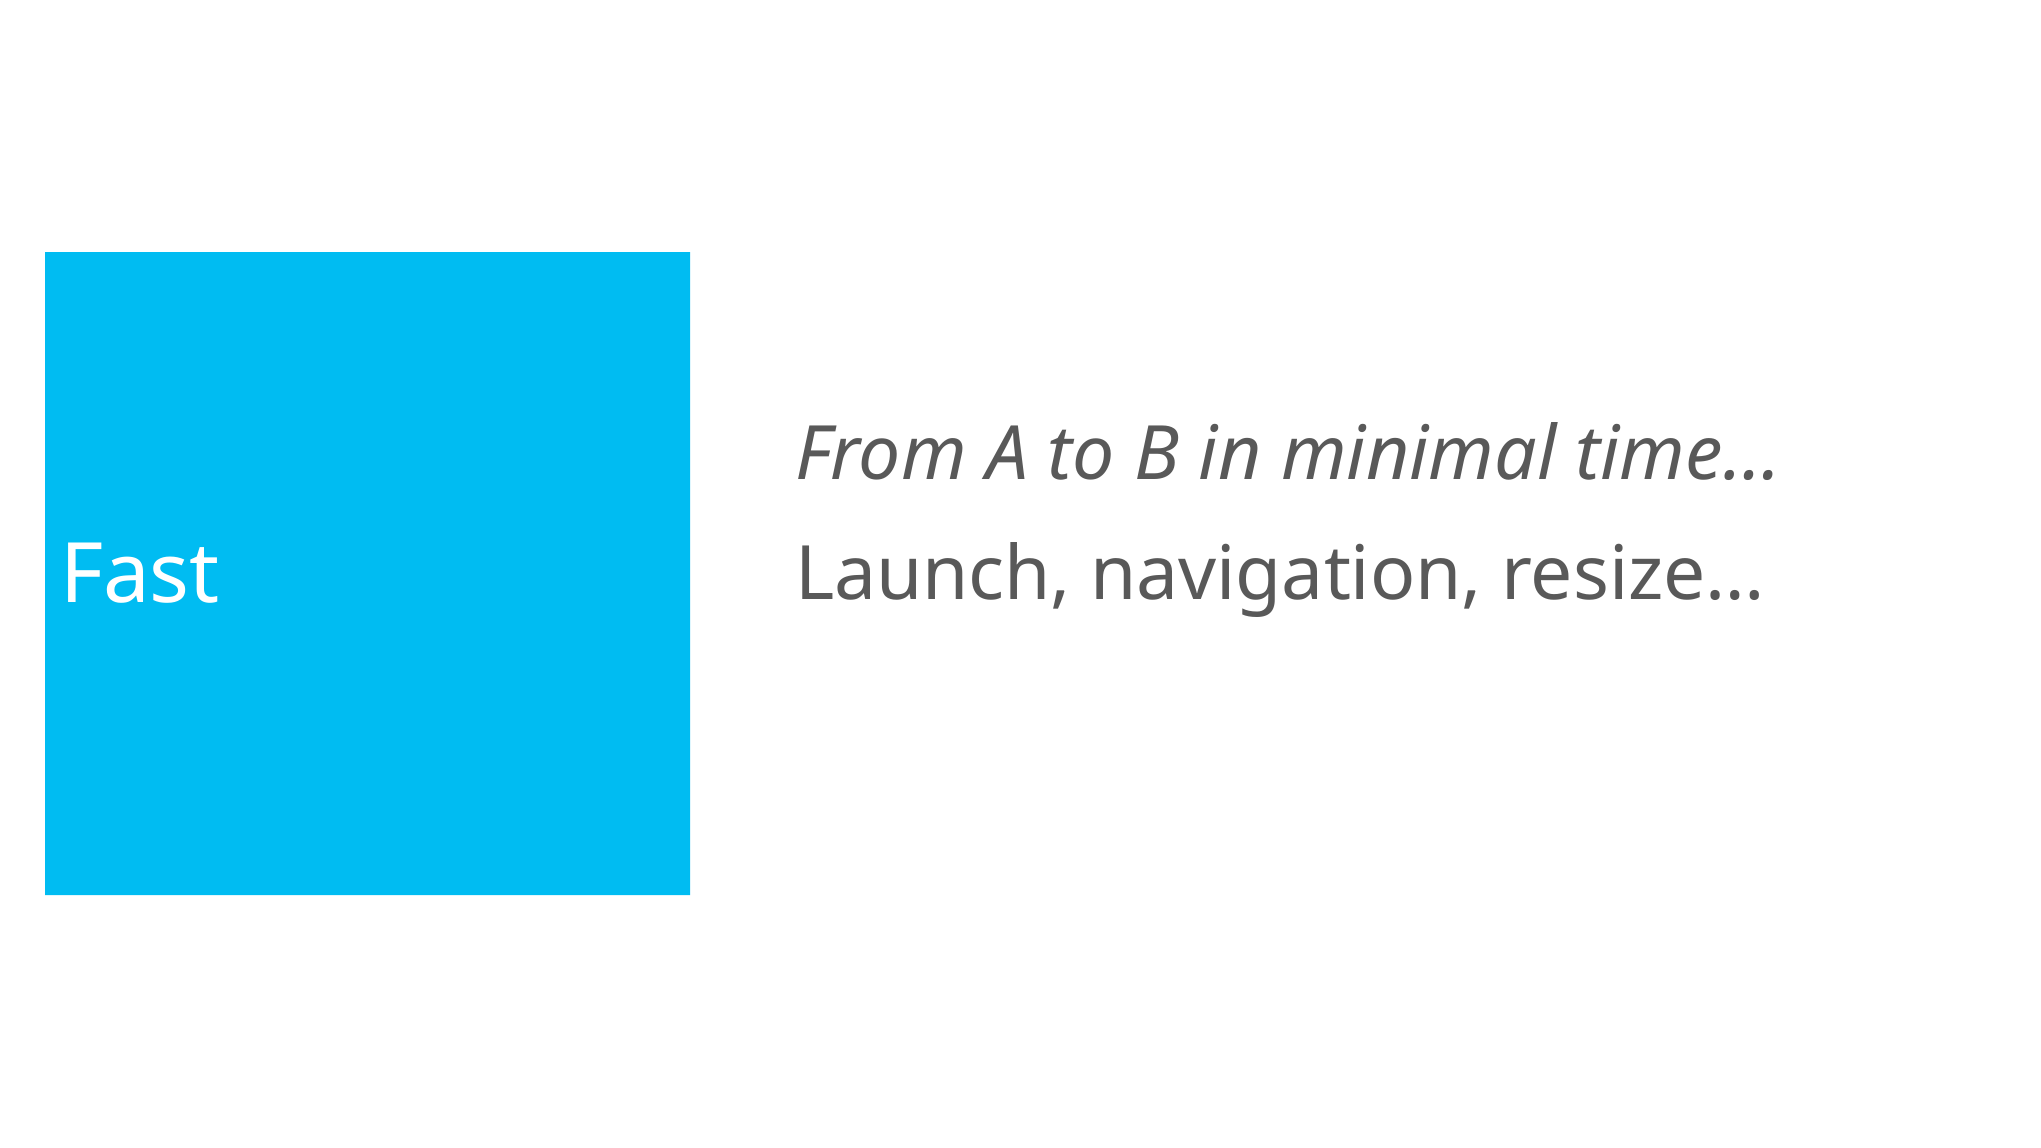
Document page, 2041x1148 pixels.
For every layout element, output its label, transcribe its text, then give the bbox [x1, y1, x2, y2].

title Fast [45, 252, 691, 896]
list From A to B in minimal time… Launch, navigation, resize… [795, 498, 1996, 649]
